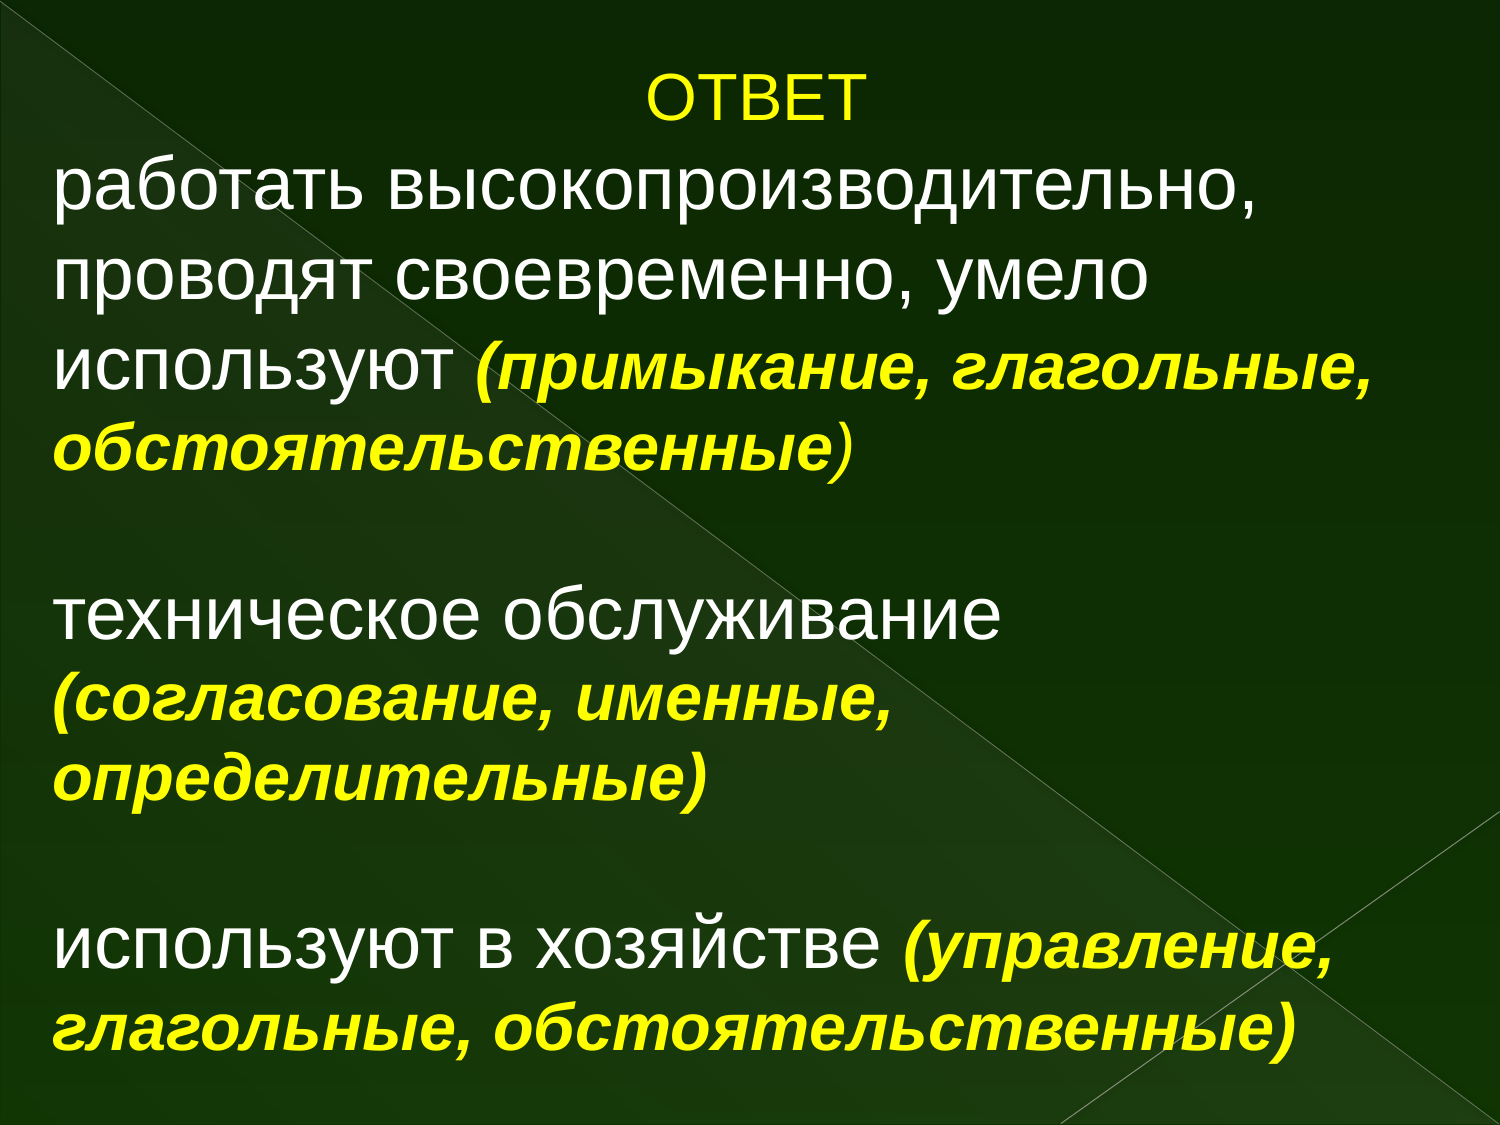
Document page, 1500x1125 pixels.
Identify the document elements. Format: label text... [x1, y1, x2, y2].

text_box ОТВЕТ работать высокопроизводительно, проводят своевременно, умело используют (примыкание, глагольные, обстоятельственные) техническое обслуживание (согласование, именные, определительные) используют в хозяйстве (управление, глагольные, обстоятельственные) [37, 46, 1477, 1125]
